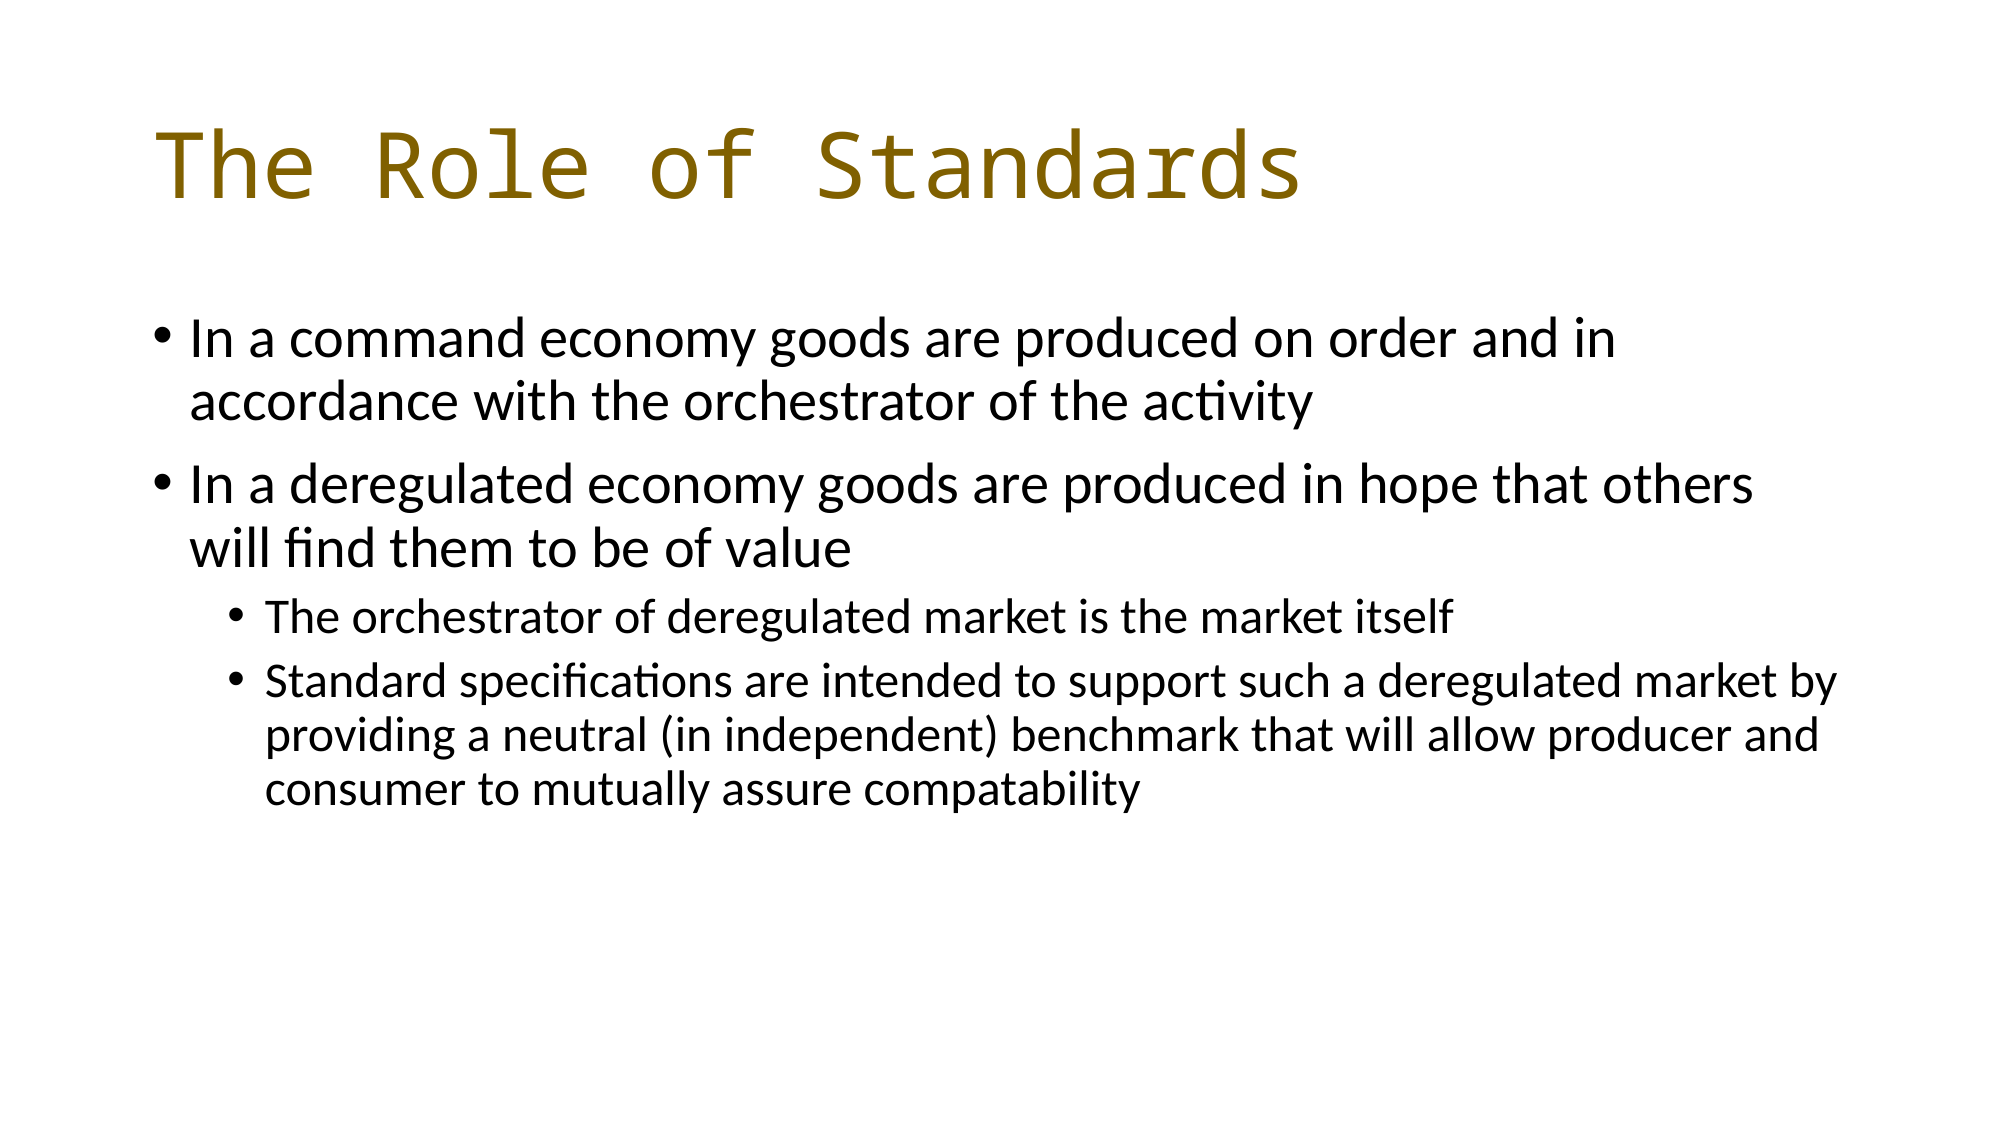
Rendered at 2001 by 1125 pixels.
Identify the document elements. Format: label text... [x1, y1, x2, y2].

list In a command economy goods are produced on order and in accordance with the orchestrator of the activity In a deregulated economy goods are produced in hope that others will find them to be of value The orchestrator of deregulated market is the market itself Standard specifications are intended to support such a deregulated market by providing a neutral (in independent) benchmark that will allow producer and consumer to mutually assure compatability [137, 299, 1863, 1014]
title The Role of Standards [137, 59, 1863, 278]
